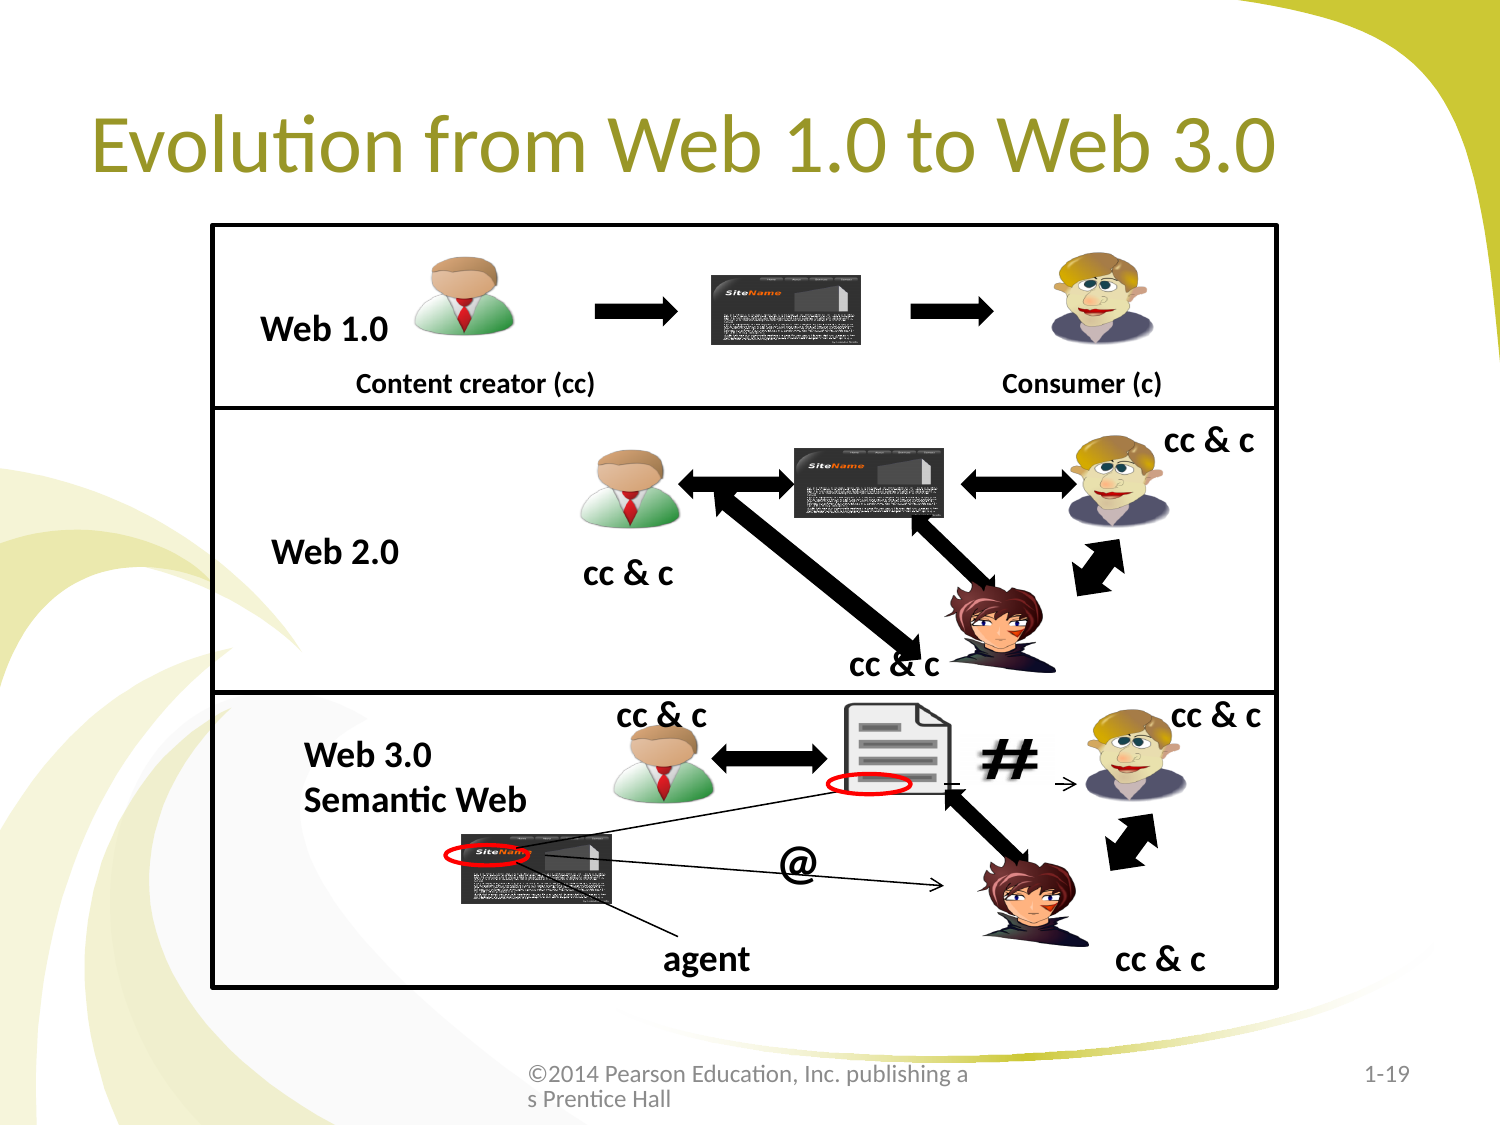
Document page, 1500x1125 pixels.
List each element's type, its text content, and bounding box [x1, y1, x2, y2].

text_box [212, 224, 1301, 988]
slide_number 1-19 [1074, 1042, 1425, 1103]
title Evolution from Web 1.0 to Web 3.0 [75, 45, 1425, 233]
footer ©2014 Pearson Education, Inc. publishing as Prentice Hall [512, 1042, 988, 1103]
